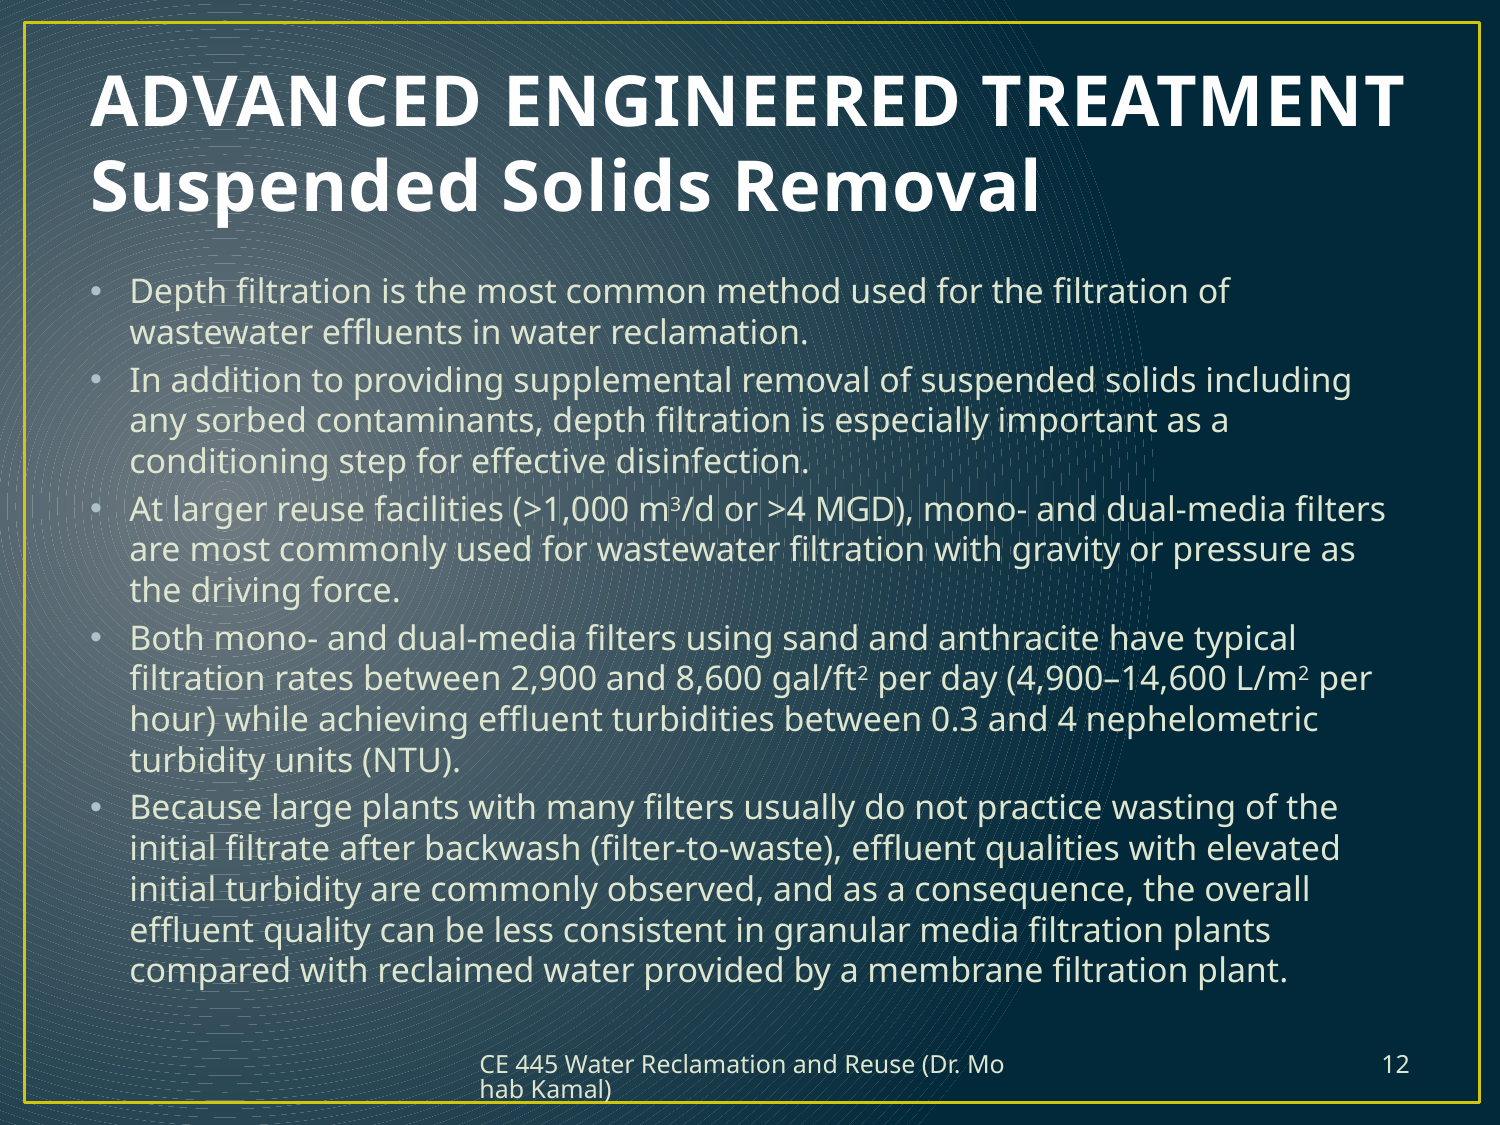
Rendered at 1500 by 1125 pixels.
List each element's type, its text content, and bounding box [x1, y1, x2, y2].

footer CE 445 Water Reclamation and Reuse (Dr. Mohab Kamal) [464, 1035, 1036, 1096]
title ADVANCED ENGINEERED TREATMENT Suspended Solids Removal [75, 45, 1425, 233]
slide_number 12 [1074, 1035, 1425, 1096]
list Depth filtration is the most common method used for the filtration of wastewater effluents in water reclamation. In addition to providing supplemental removal of suspended solids including any sorbed contaminants, depth filtration is especially important as a conditioning step for effective disinfection. At larger reuse facilities (>1,000 m3/d or >4 MGD), mono- and dual-media filters are most commonly used for wastewater filtration with gravity or pressure as the driving force. Both mono- and dual-media filters using sand and anthracite have typical filtration rates between 2,900 and 8,600 gal/ft2 per day (4,900–14,600 L/m2 per hour) while achieving effluent turbidities between 0.3 and 4 nephelometric turbidity units (NTU). Because large plants with many filters usually do not practice wasting of the initial filtrate after backwash (filter-to-waste), effluent qualities with elevated initial turbidity are commonly observed, and as a consequence, the overall effluent quality can be less consistent in granular media filtration plants compared with reclaimed water provided by a membrane filtration plant. [75, 262, 1425, 1005]
